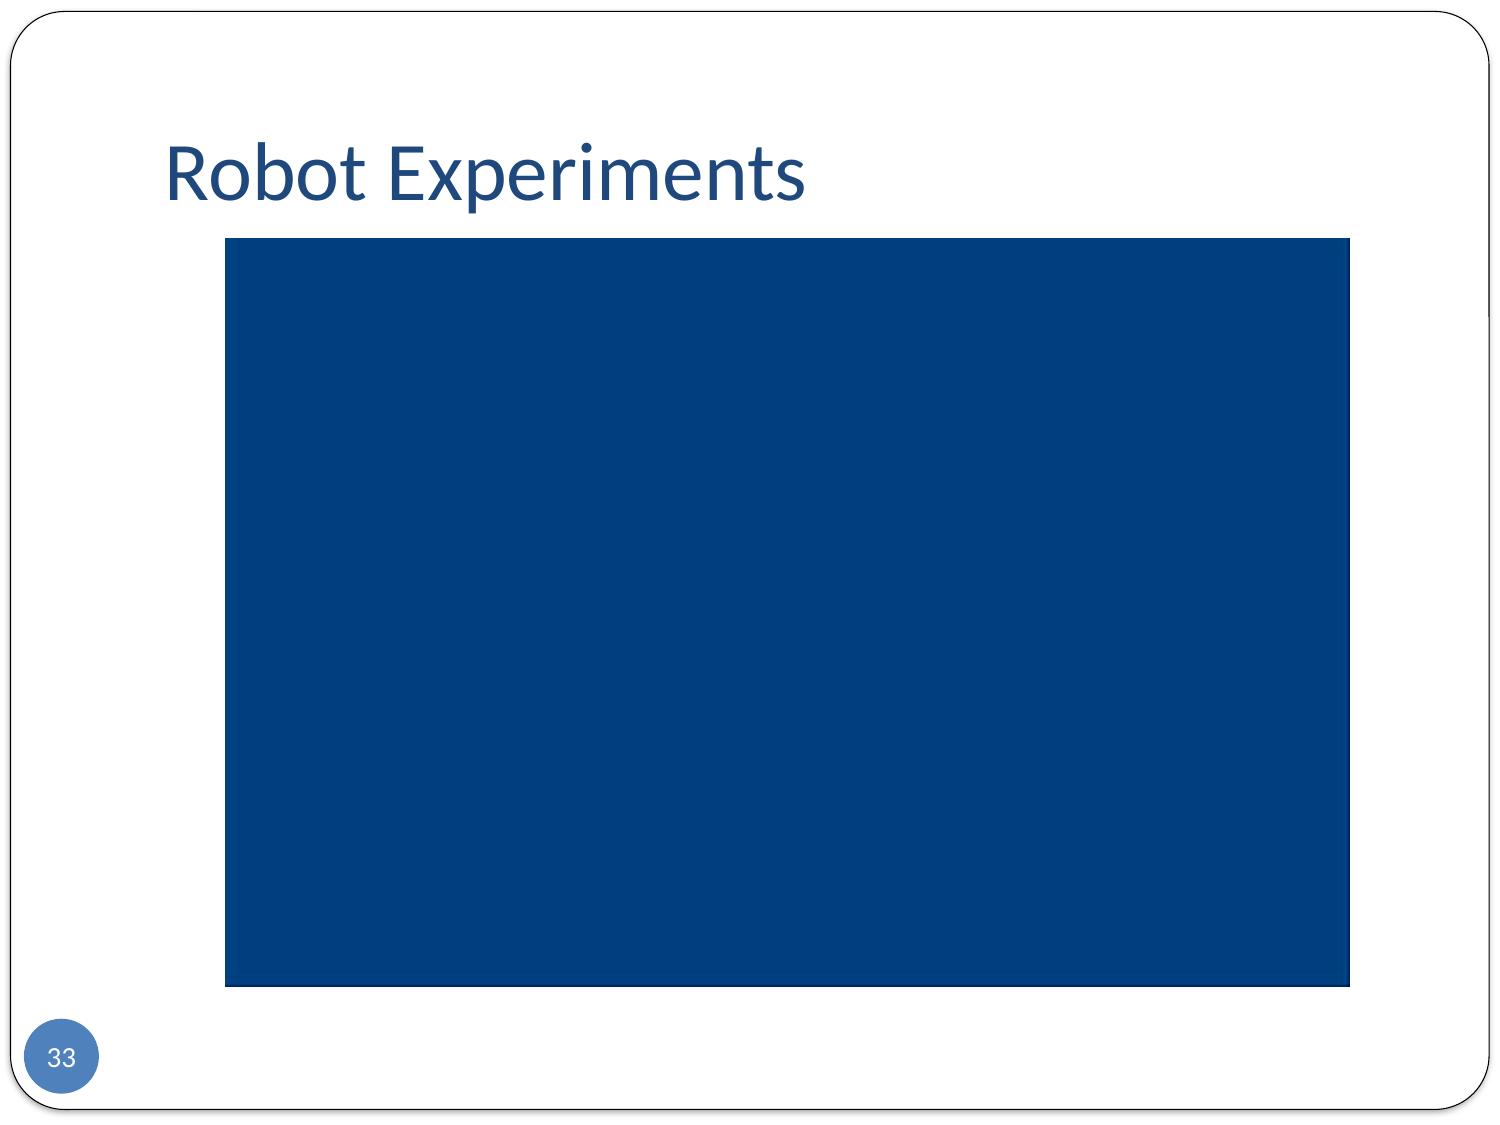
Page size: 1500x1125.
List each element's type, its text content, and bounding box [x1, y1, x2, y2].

title Robot Experiments [150, 45, 1425, 233]
slide_number 33 [23, 1018, 99, 1094]
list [224, 237, 1351, 988]
